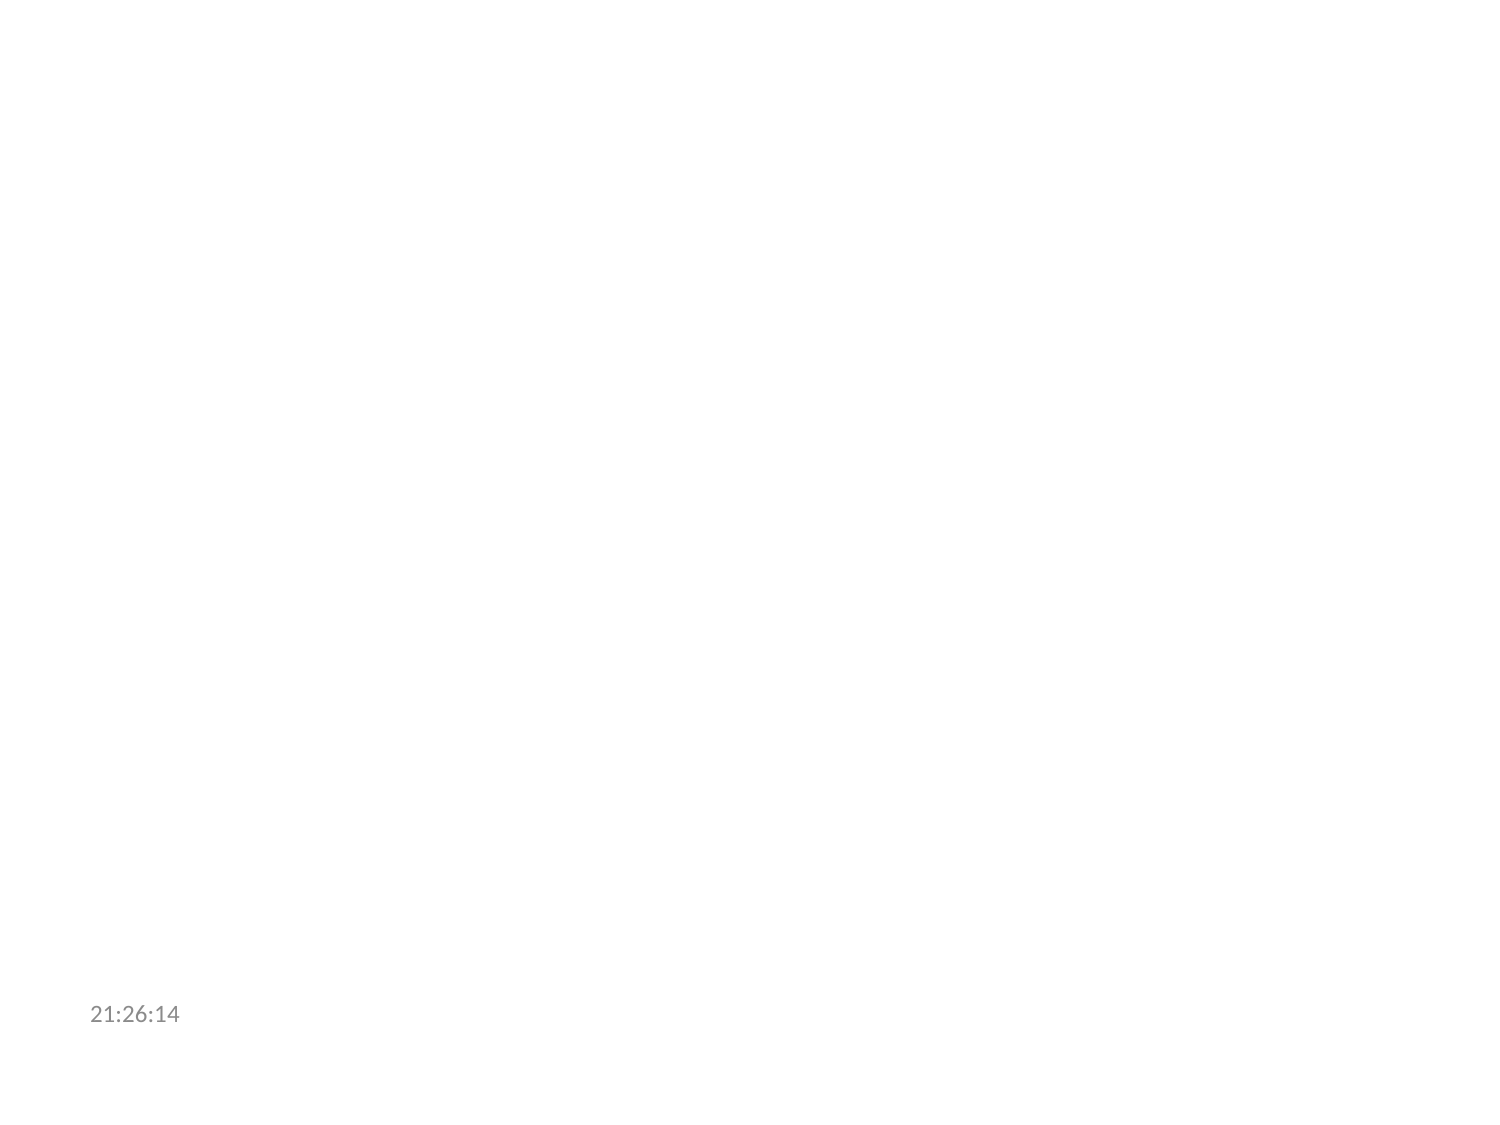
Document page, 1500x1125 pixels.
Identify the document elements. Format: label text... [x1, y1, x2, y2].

text_box 15:35:09 [75, 982, 425, 1043]
